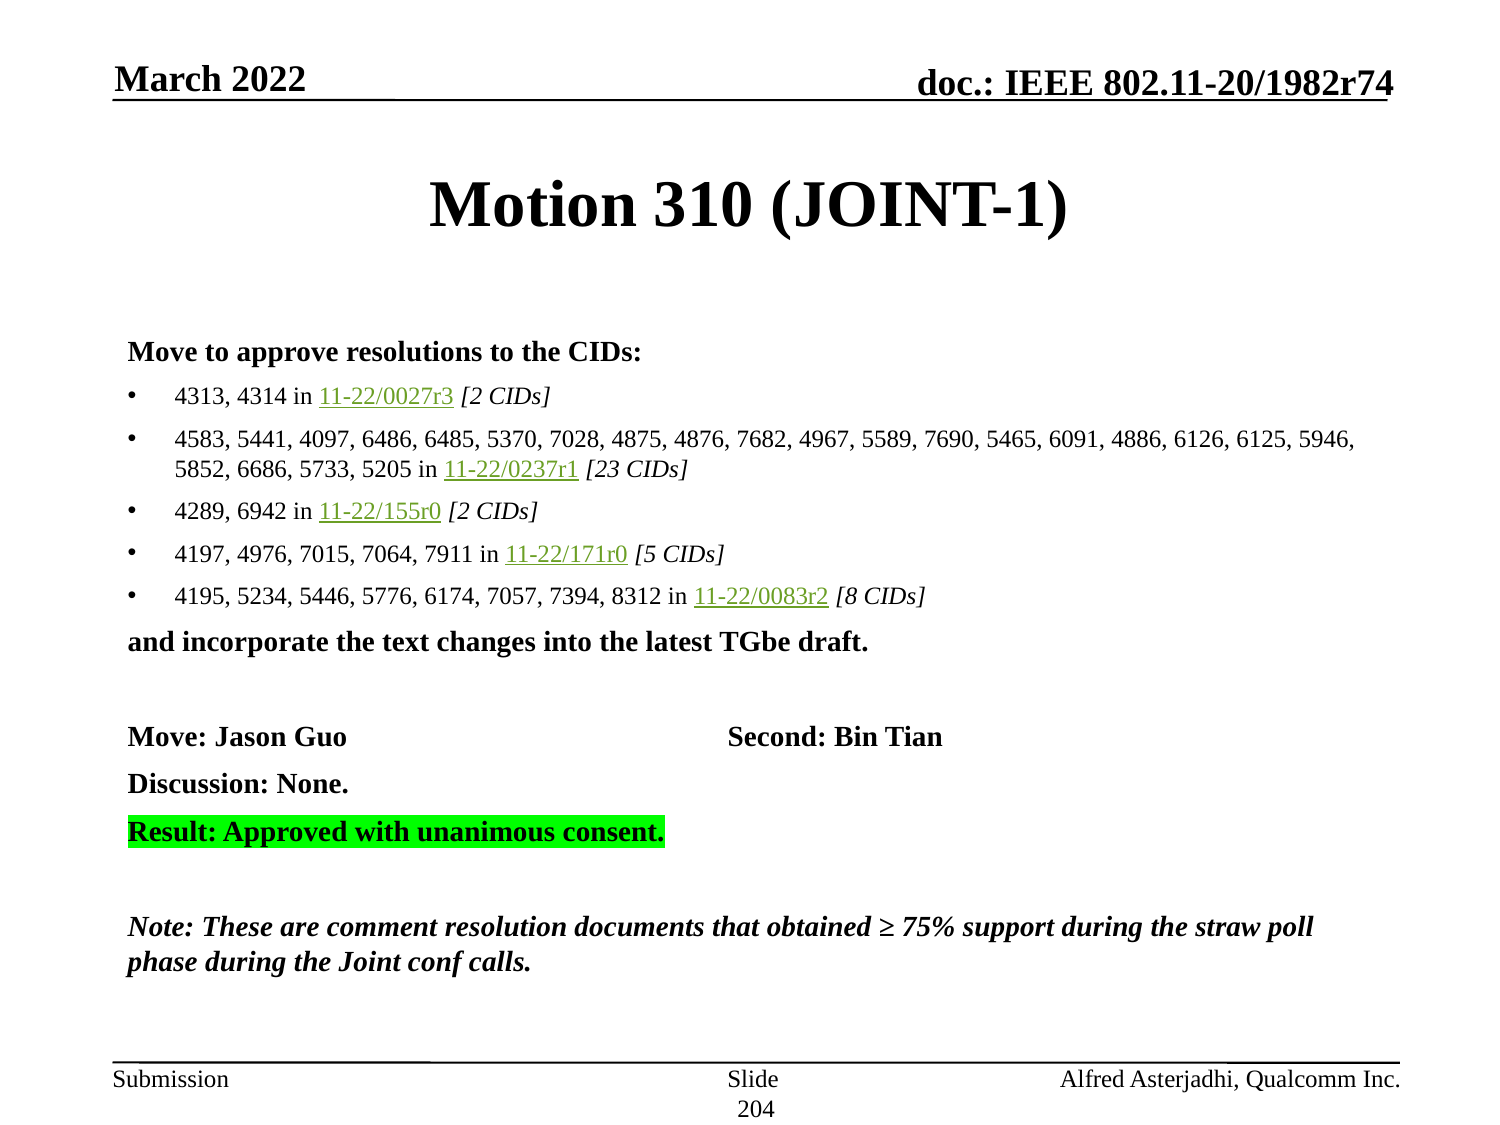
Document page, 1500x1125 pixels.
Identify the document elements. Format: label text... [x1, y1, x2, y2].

slide_number Slide 204 [712, 1061, 800, 1123]
footer Alfred Asterjadhi, Qualcomm Inc. [878, 1061, 1402, 1093]
list Move to approve resolutions to the CIDs: 4313, 4314 in 11-22/0027r3 [2 CIDs] 4583, 5441, 4097, 6486, 6485, 5370, 7028, 4875, 4876, 7682, 4967, 5589, 7690, 5465, 6091, 4886, 6126, 6125, 5946, 5852, 6686, 5733, 5205 in 11-22/0237r1 [23 CIDs] 4289, 6942 in 11-22/155r0 [2 CIDs] 4197, 4976, 7015, 7064, 7911 in 11-22/171r0 [5 CIDs] 4195, 5234, 5446, 5776, 6174, 7057, 7394, 8312 in 11-22/0083r2 [8 CIDs] and incorporate the text changes into the latest TGbe draft. Move: Jason Guo Second: Bin Tian Discussion: None. Result: Approved with unanimous consent. Note: These are comment resolution documents that obtained ≥ 75% support during the straw poll phase during the Joint conf calls. [112, 324, 1388, 1063]
title Motion 310 (JOINT-1) [112, 112, 1388, 288]
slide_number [114, 54, 423, 100]
